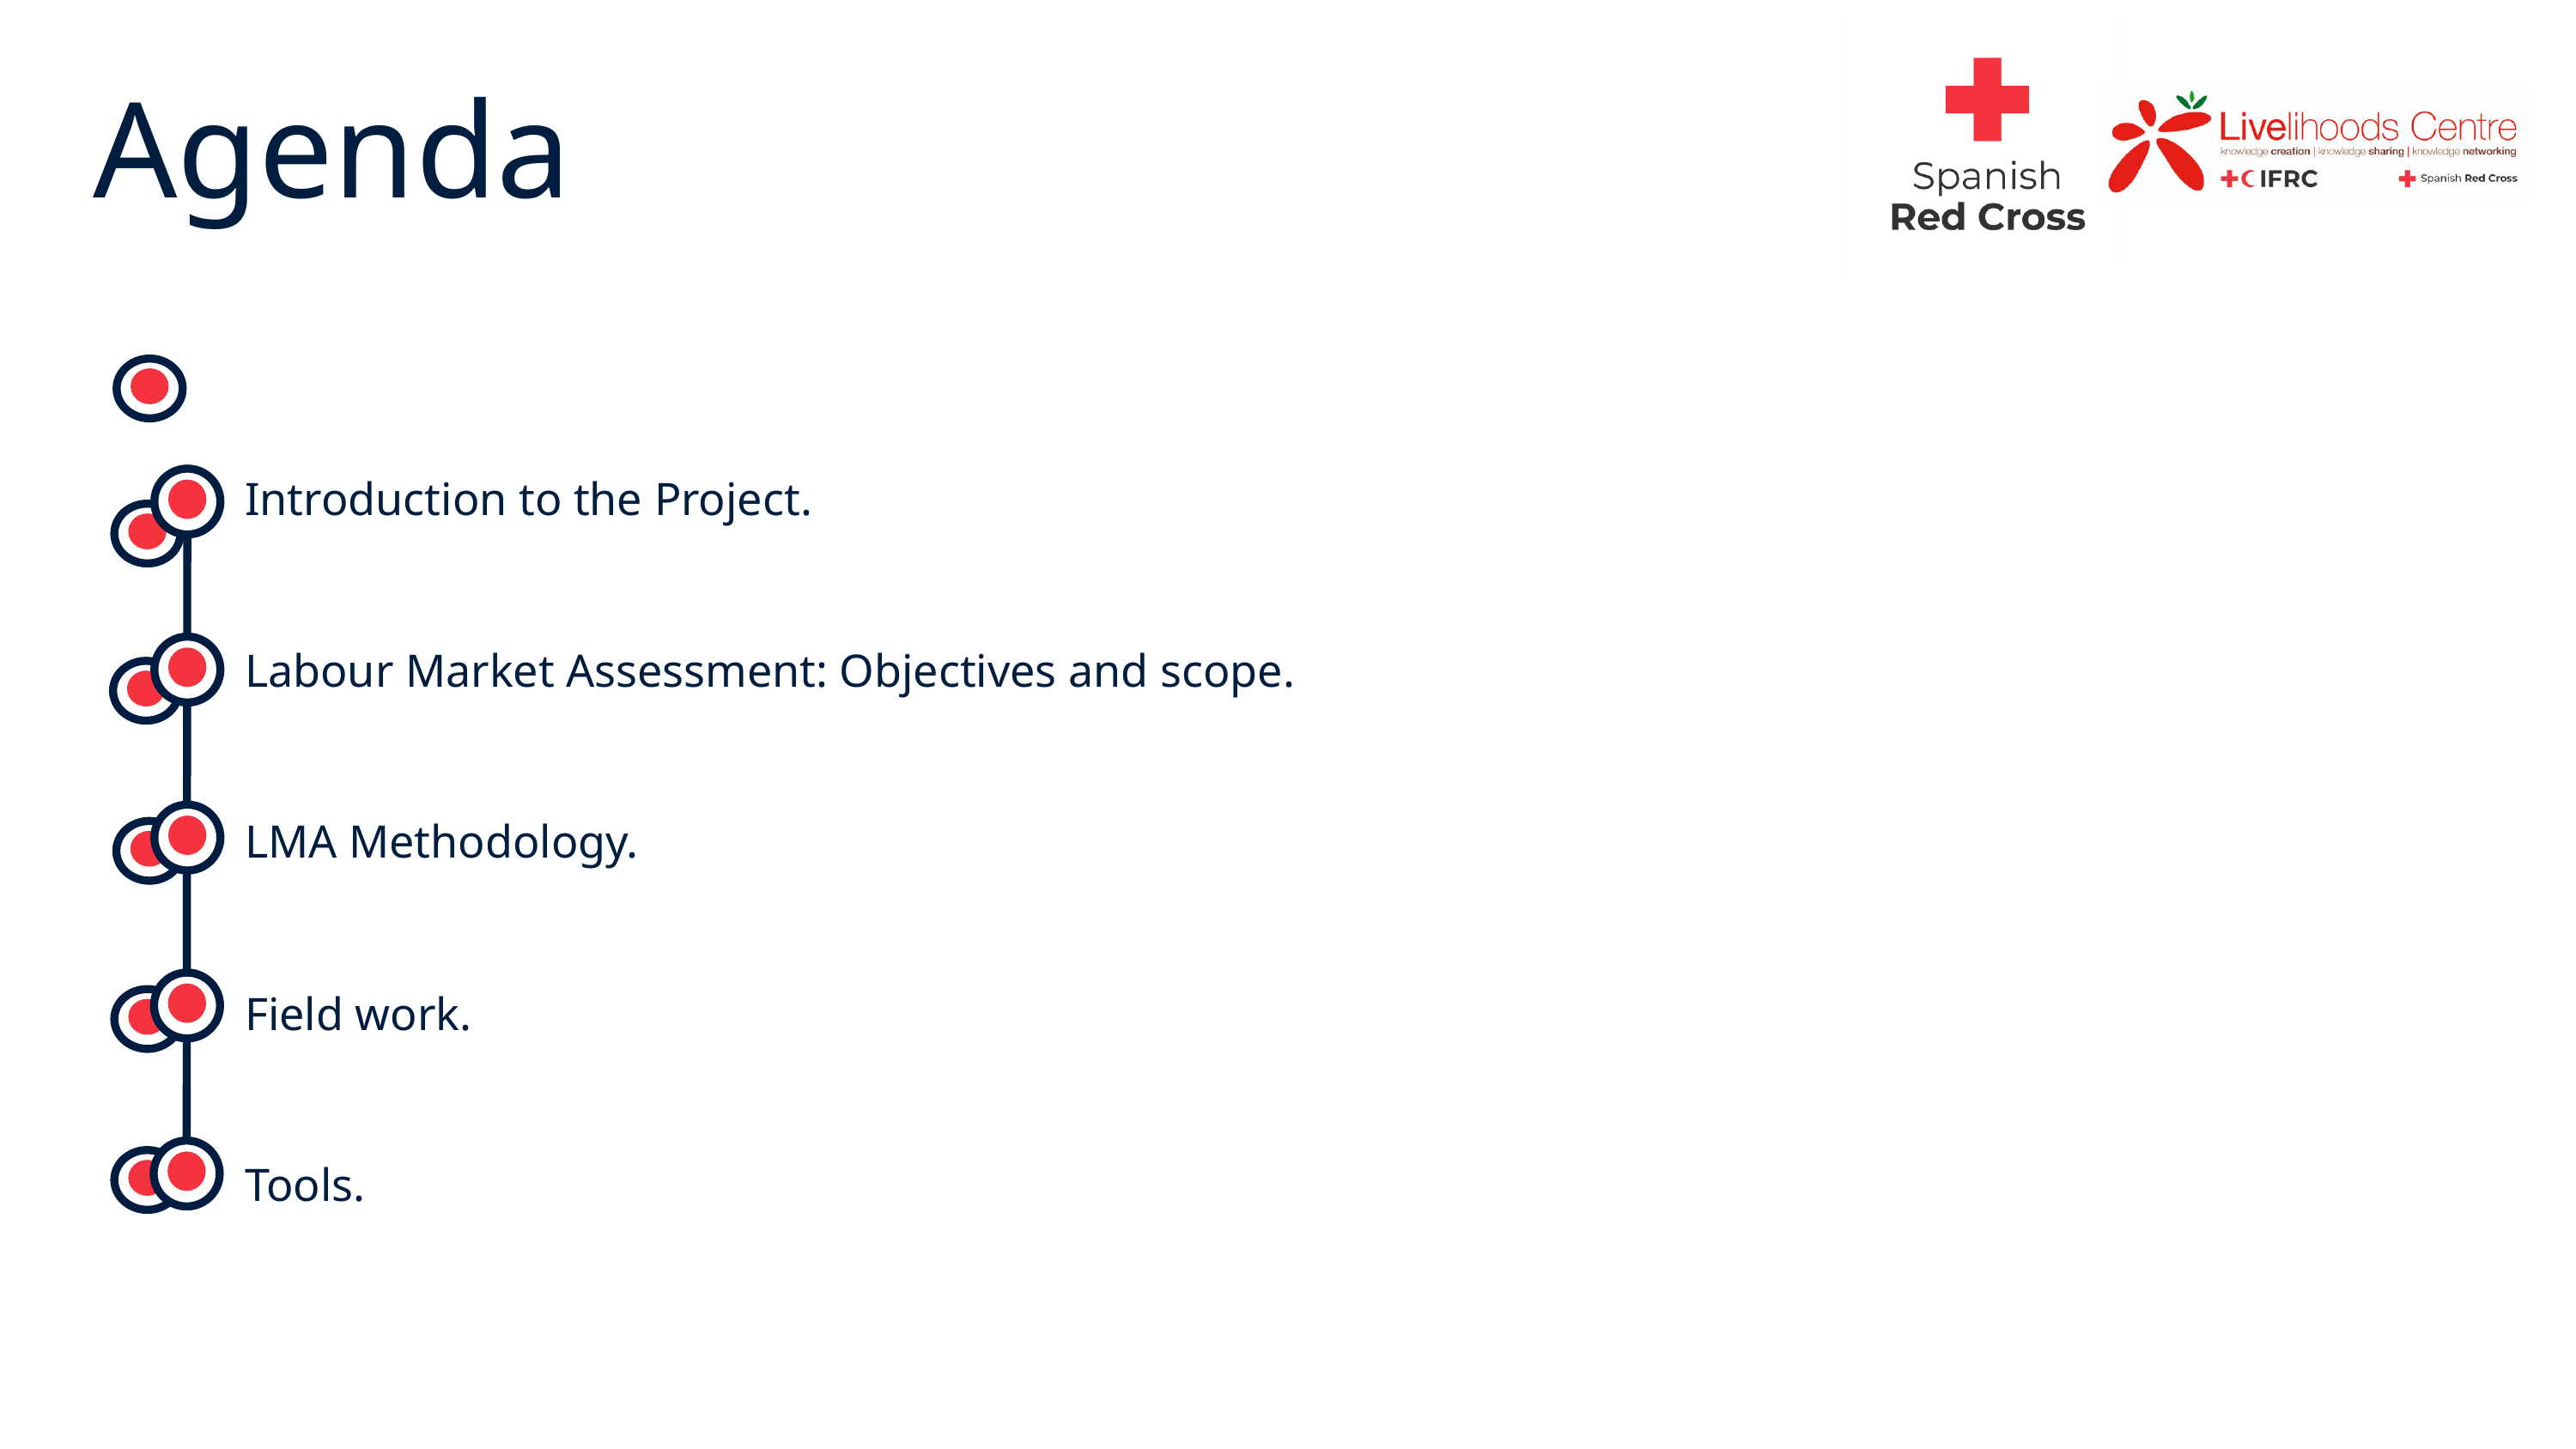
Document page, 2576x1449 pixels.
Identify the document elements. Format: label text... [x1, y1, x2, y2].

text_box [154, 804, 221, 871]
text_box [154, 468, 221, 535]
list Agenda [86, 89, 1549, 233]
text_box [154, 972, 221, 1039]
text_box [154, 636, 221, 703]
list Introduction to the Project. Labour Market Assessment: Objectives and scope. LMA Methodology. Field work. Tools. [237, 474, 2196, 1269]
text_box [153, 1140, 221, 1207]
picture [1844, 3, 2534, 281]
